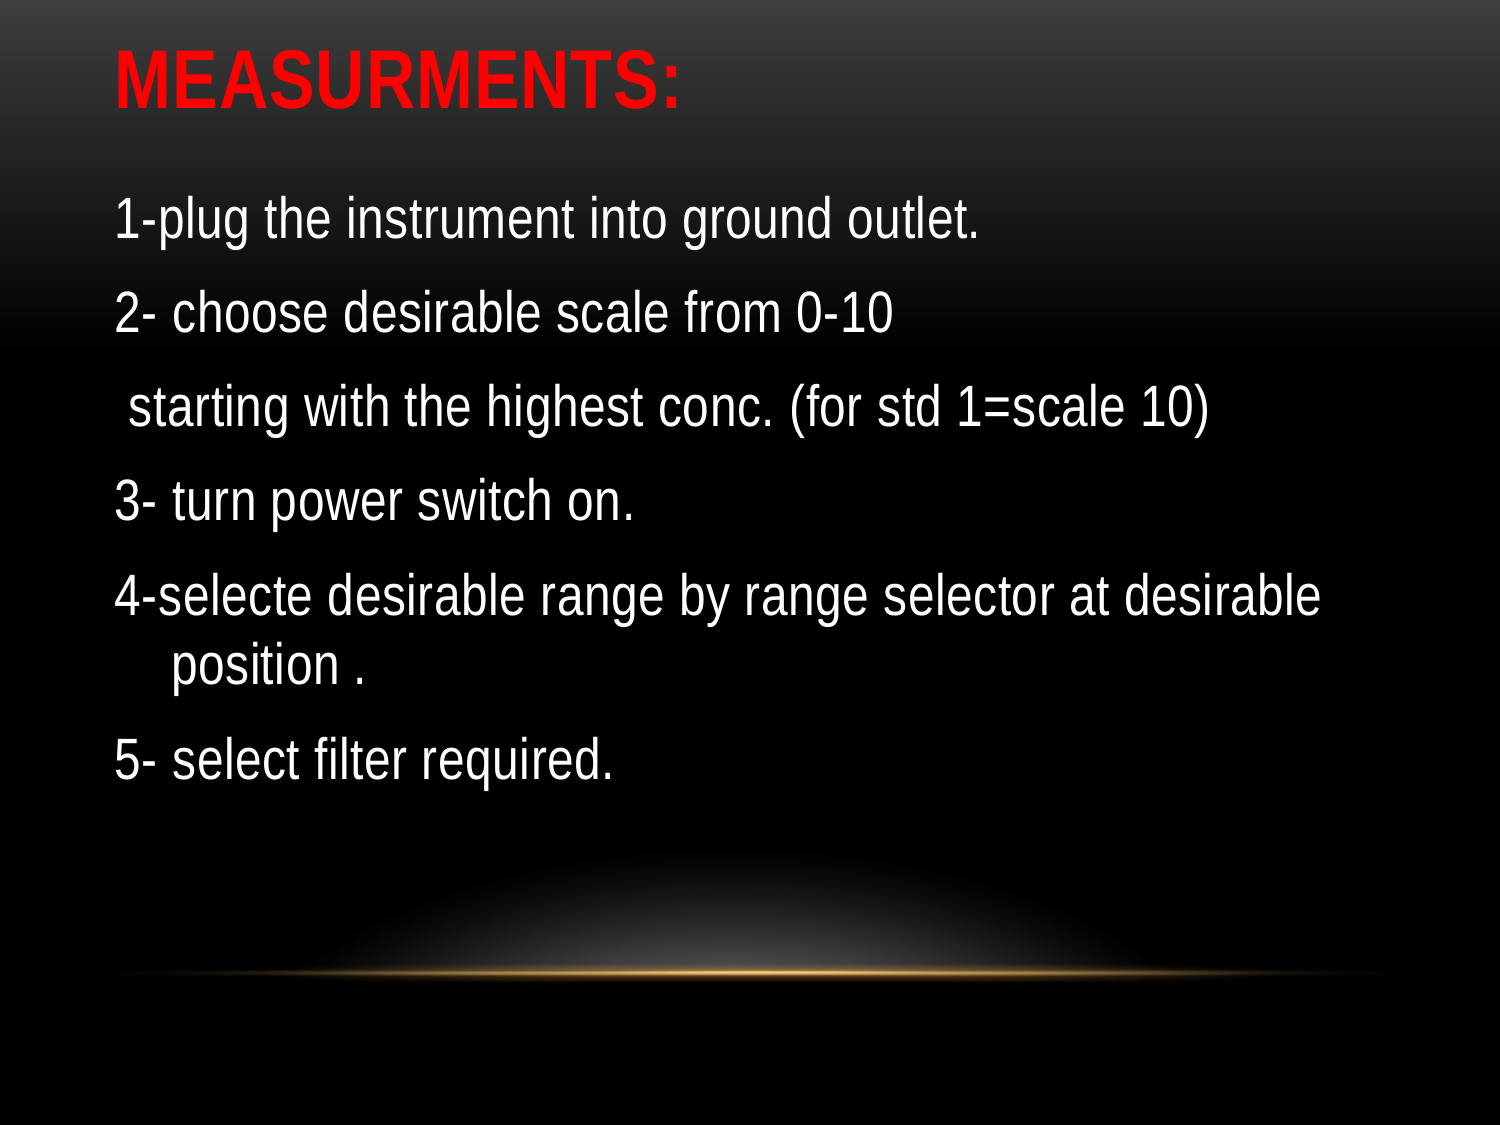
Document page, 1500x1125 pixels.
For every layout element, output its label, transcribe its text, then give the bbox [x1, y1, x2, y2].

picture [0, 0, 1500, 1125]
title MEASURMENTS: [99, 45, 1400, 78]
list 1-plug the instrument into ground outlet. 2- choose desirable scale from 0-10 starting with the highest conc. (for std 1=scale 10) 3- turn power switch on. 4-selecte desirable range by range selector at desirable position . 5- select filter required. [99, 78, 1400, 938]
